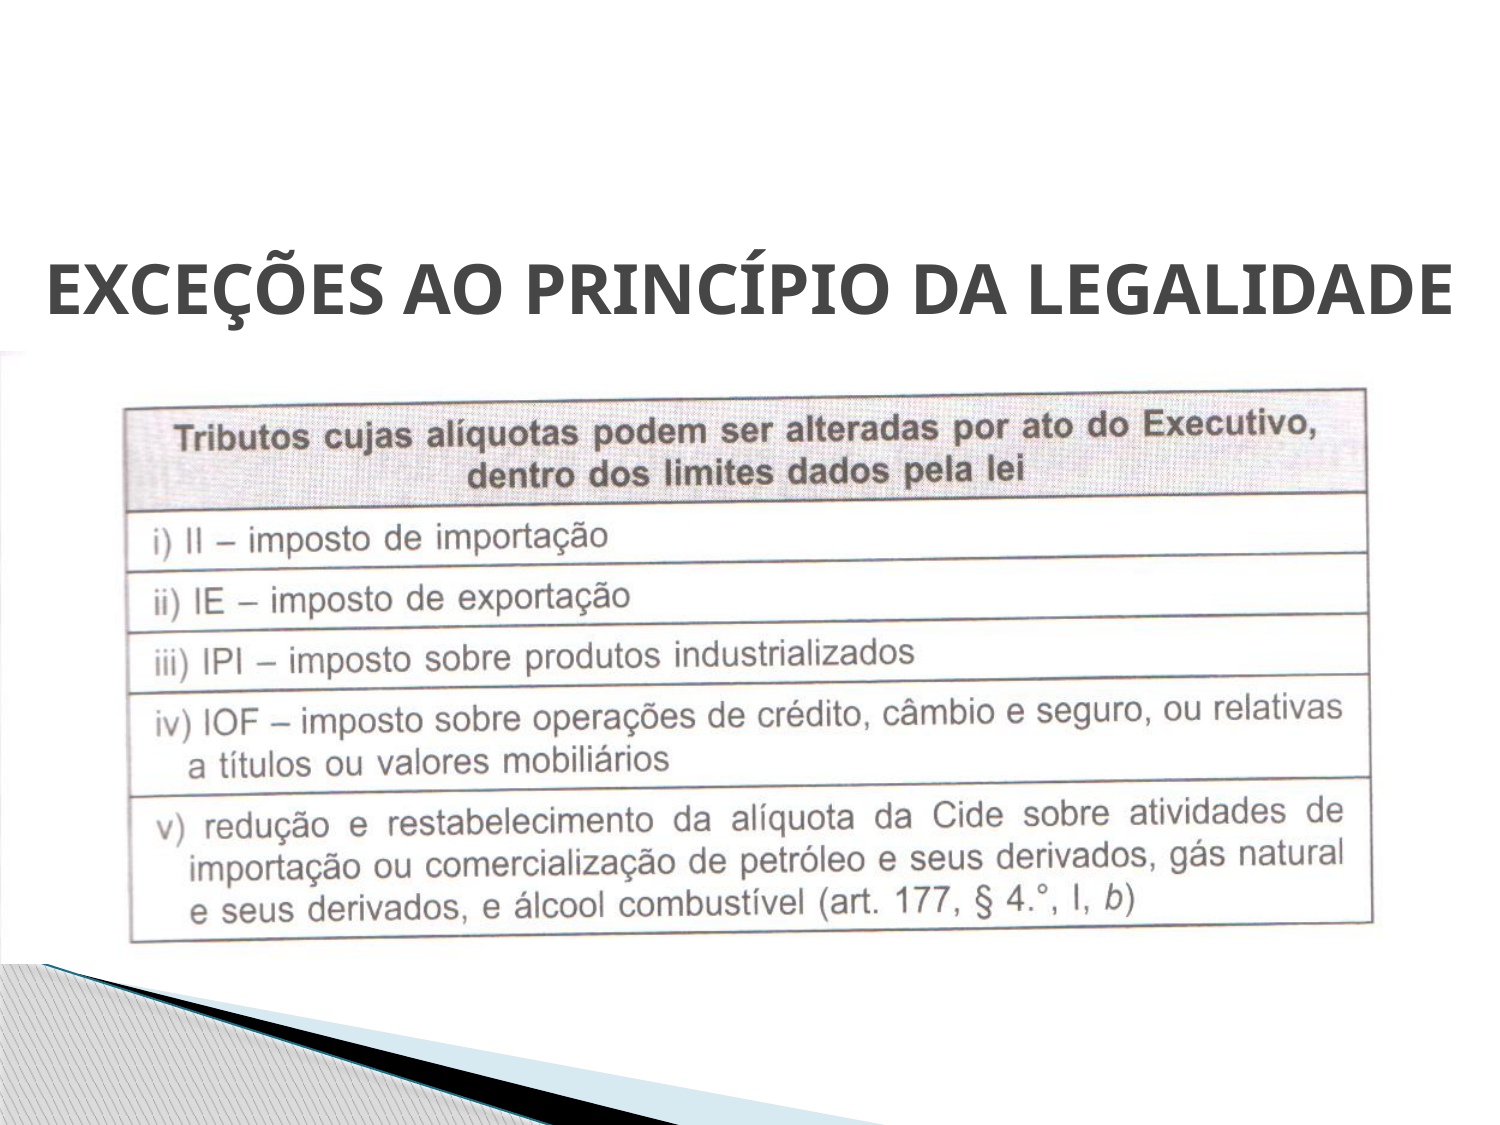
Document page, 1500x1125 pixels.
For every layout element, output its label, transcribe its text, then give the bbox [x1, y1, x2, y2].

title EXCEÇÕES AO PRINCÍPIO DA LEGALIDADE [0, 199, 1500, 375]
picture [0, 351, 1383, 964]
